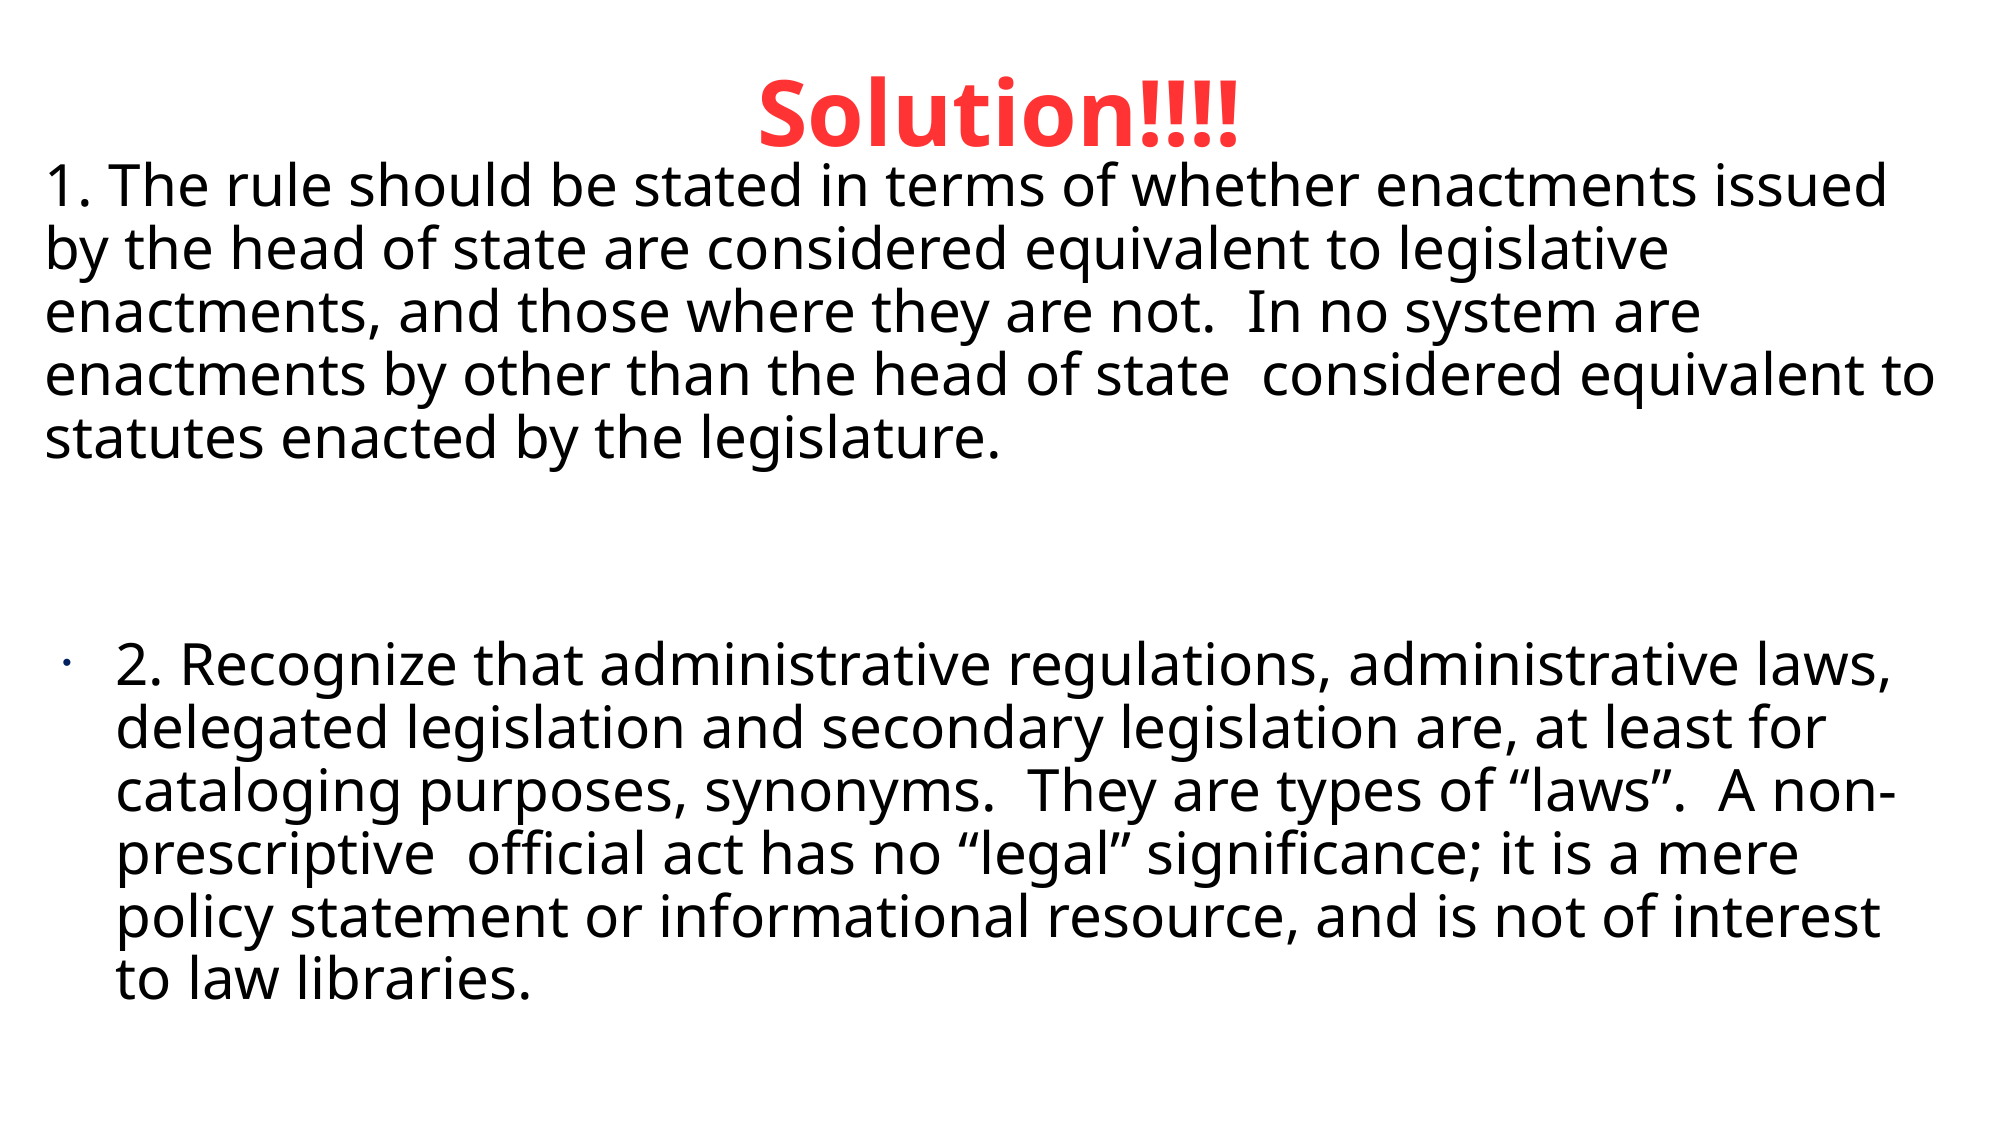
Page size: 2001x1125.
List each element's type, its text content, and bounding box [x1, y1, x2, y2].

title Solution!!!! [137, 59, 1863, 149]
list 1. The rule should be stated in terms of whether enactments issued by the head of state are considered equivalent to legislative enactments, and those where they are not. In no system are enactments by other than the head of state considered equivalent to statutes enacted by the legislature. 2. Recognize that administrative regulations, administrative laws, delegated legislation and secondary legislation are, at least for cataloging purposes, synonyms. They are types of “laws”. A non-prescriptive official act has no “legal” significance; it is a mere policy statement or informational resource, and is not of interest to law libraries. [30, 149, 1965, 1095]
